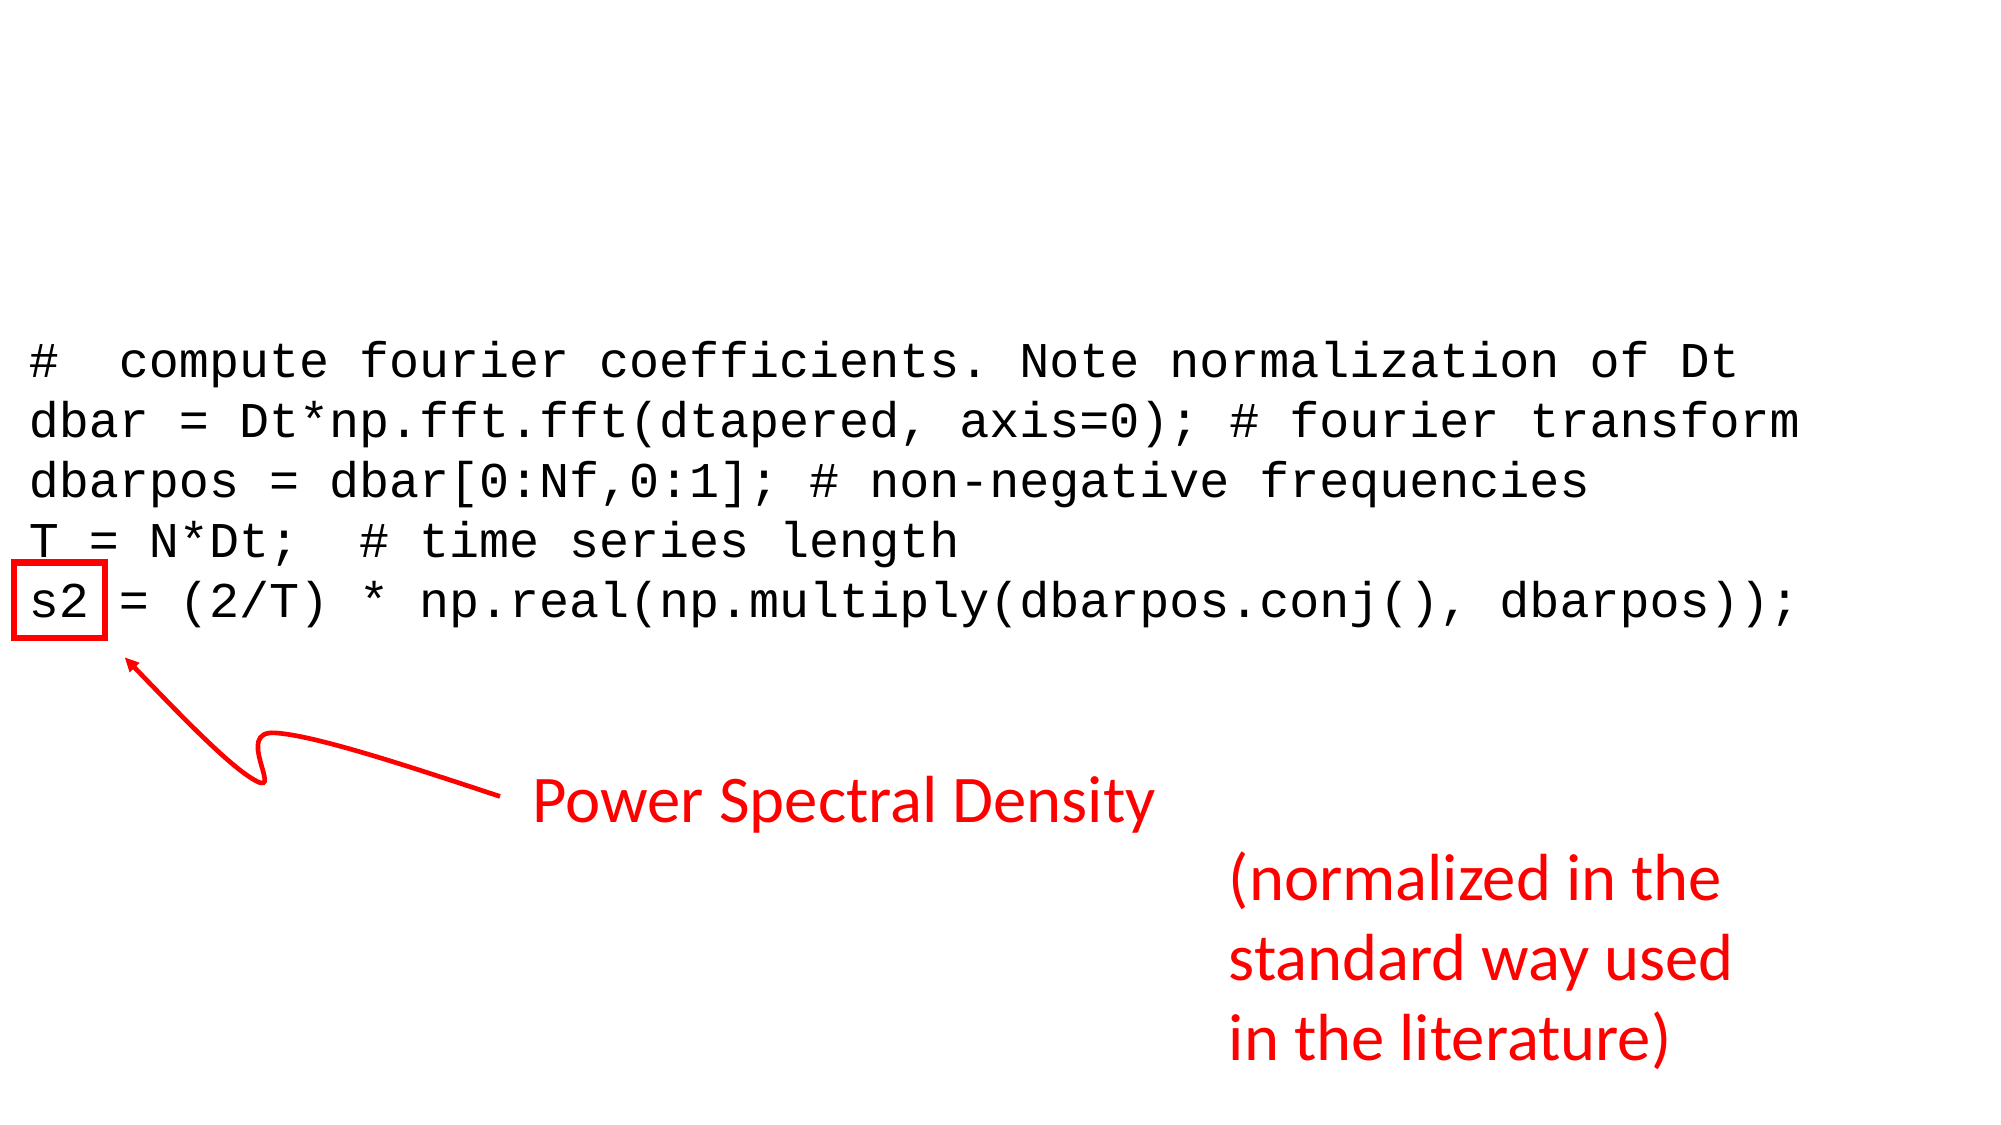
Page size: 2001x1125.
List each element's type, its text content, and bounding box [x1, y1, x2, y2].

text_box Power Spectral Density [517, 748, 1171, 844]
text_box # compute fourier coefficients. Note normalization of Dt dbar = Dt*np.fft.fft(dtapered, axis=0); # fourier transform dbarpos = dbar[0:Nf,0:1]; # non-negative frequencies T = N*Dt; # time series length s2 = (2/T) * np.real(np.multiply(dbarpos.conj(), dbarpos)); [14, 319, 2000, 635]
text_box [13, 561, 106, 639]
text_box (normalized in the standard way used in the literature) [1214, 826, 1813, 1082]
text_box [124, 657, 501, 798]
